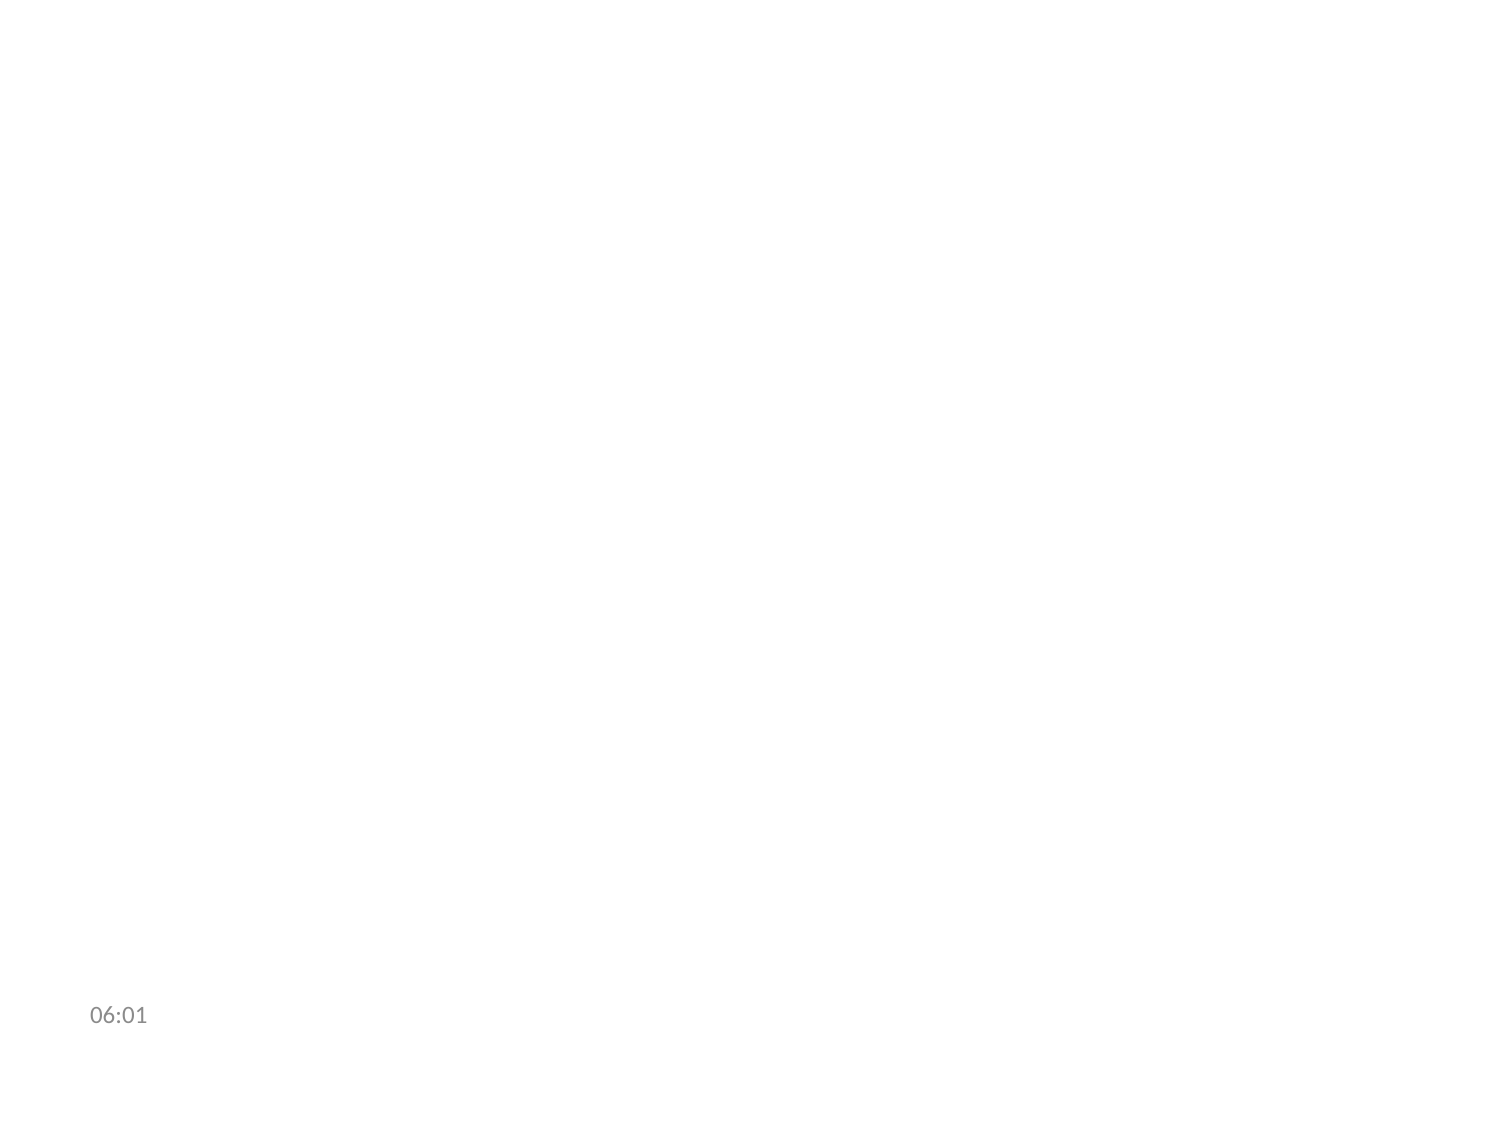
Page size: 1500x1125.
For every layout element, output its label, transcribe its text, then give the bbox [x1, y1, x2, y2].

text_box 15:35 [75, 983, 425, 1044]
